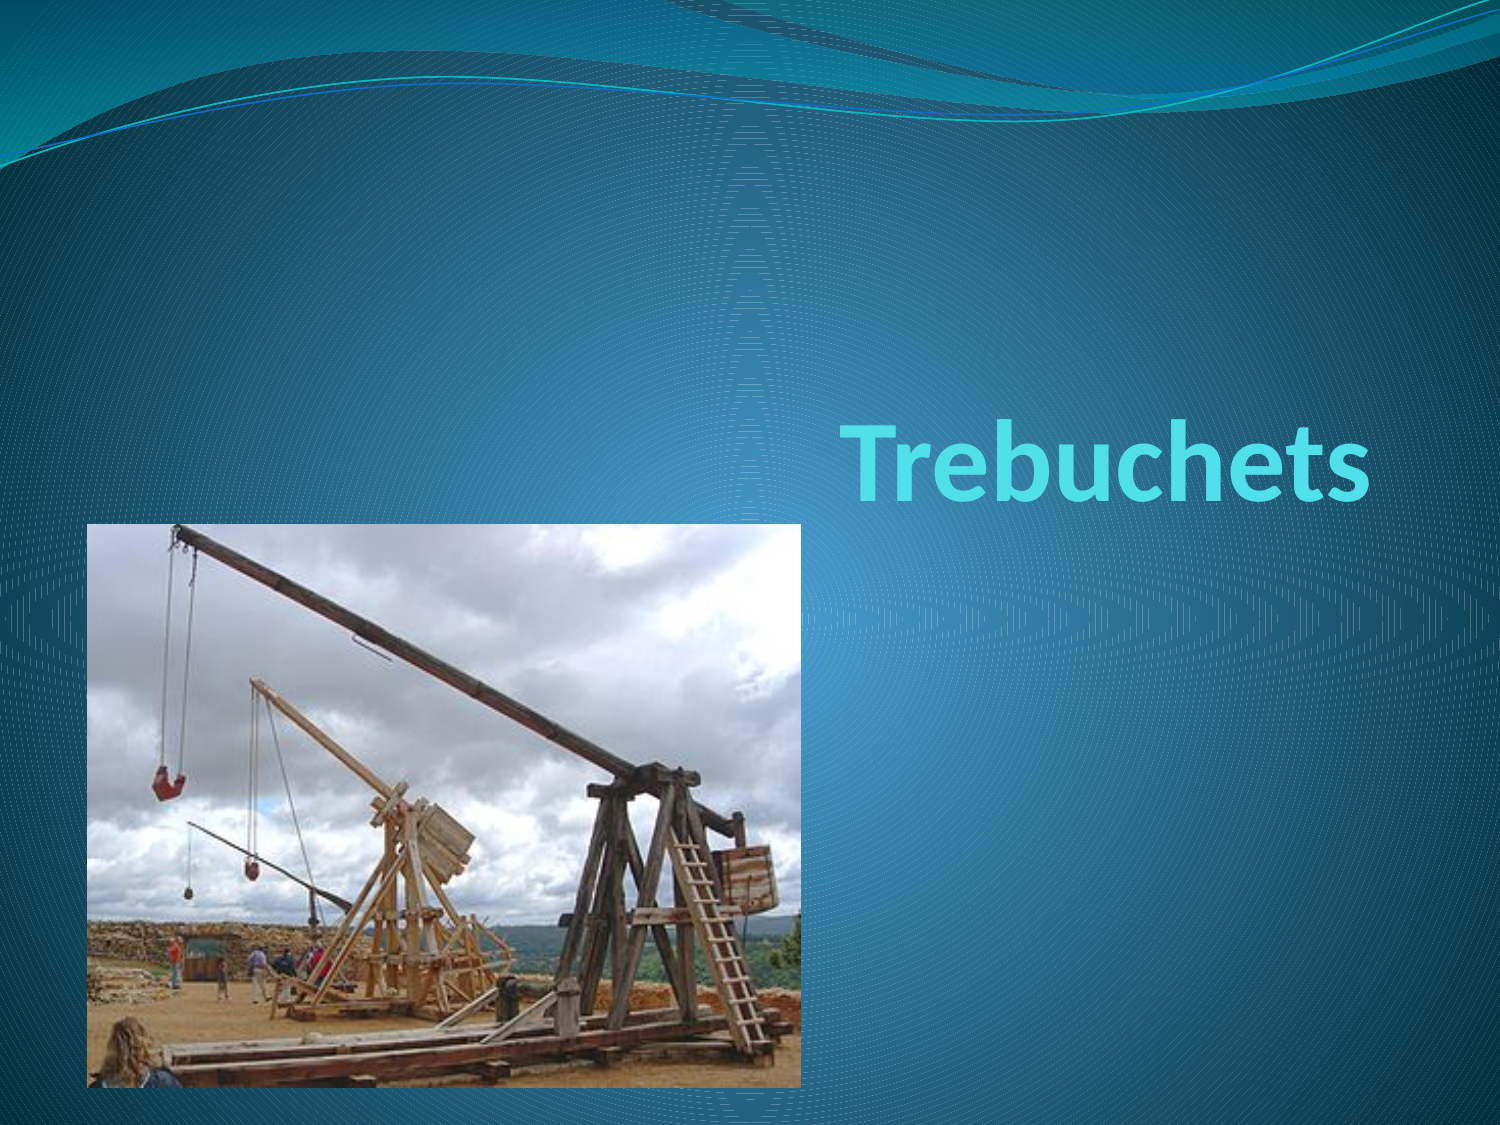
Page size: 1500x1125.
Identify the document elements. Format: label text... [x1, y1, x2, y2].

title Trebuchets [87, 224, 1376, 525]
picture [87, 524, 802, 1088]
